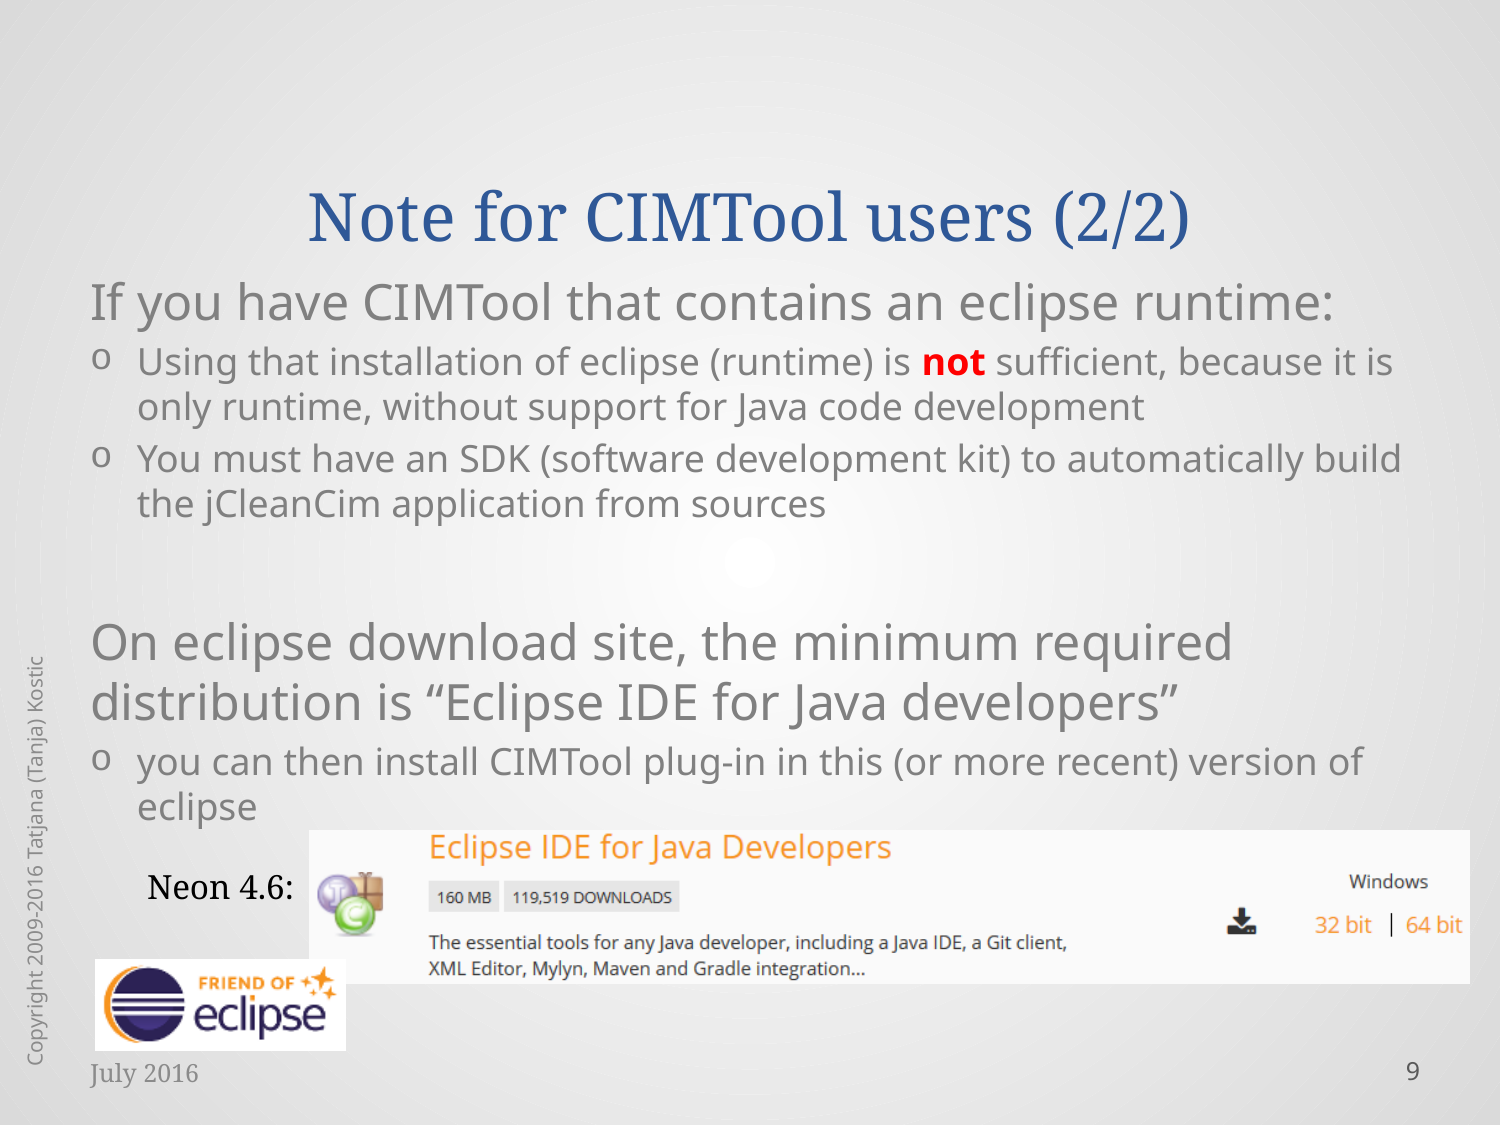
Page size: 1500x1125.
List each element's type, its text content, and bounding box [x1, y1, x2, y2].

list If you have CIMTool that contains an eclipse runtime: Using that installation of eclipse (runtime) is not sufficient, because it is only runtime, without support for Java code development You must have an SDK (software development kit) to automatically build the jCleanCim application from sources On eclipse download site, the minimum required distribution is “Eclipse IDE for Java developers” you can then install CIMTool plug-in in this (or more recent) version of eclipse [75, 262, 1425, 1005]
slide_number 9 [1401, 1042, 1494, 1103]
picture [95, 830, 1470, 1051]
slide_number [75, 1042, 313, 1103]
text_box Neon 4.6: [132, 858, 304, 914]
title Note for CIMTool users (2/2) [75, 0, 1425, 262]
footer Copyright 2009-2016 Tatjana (Tanja) Kostic [18, 621, 54, 1101]
